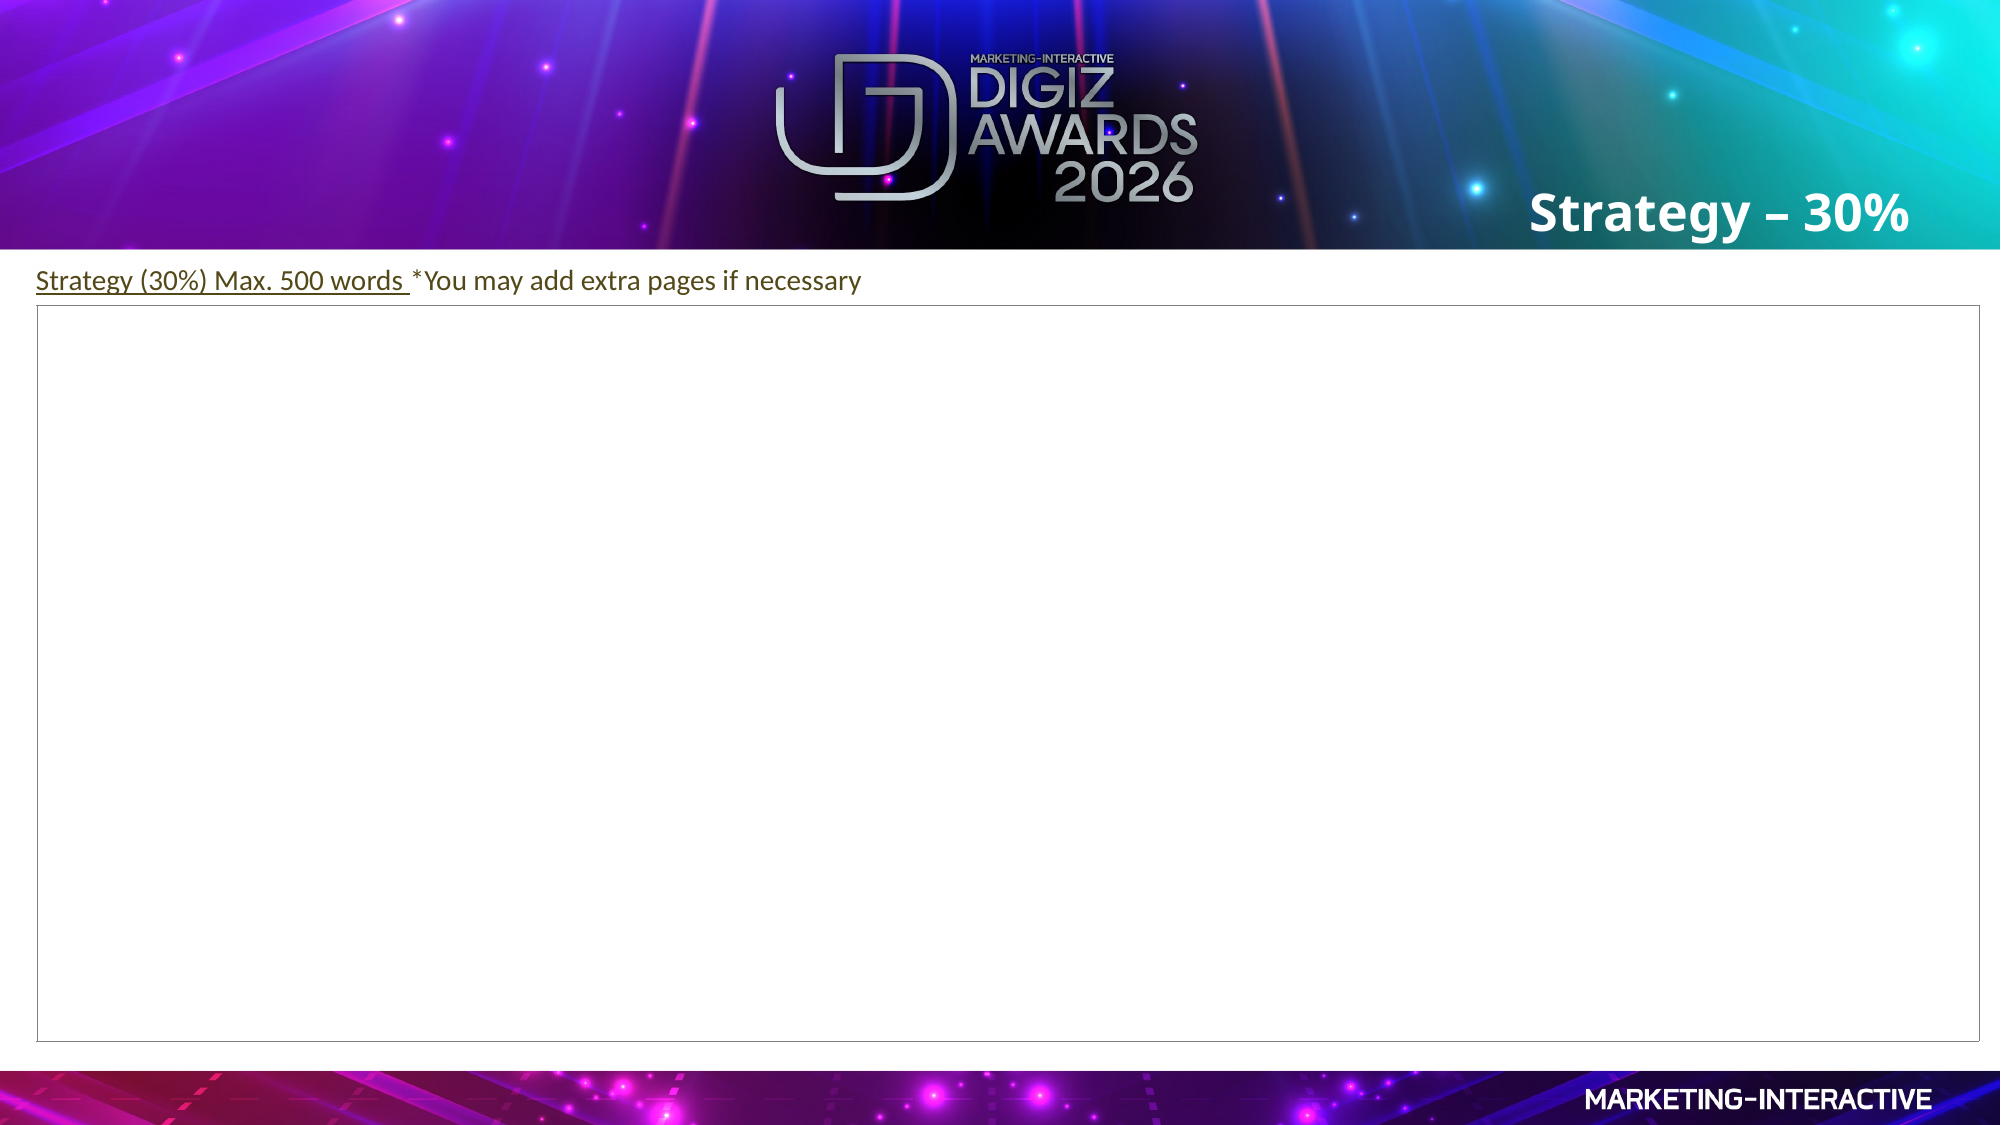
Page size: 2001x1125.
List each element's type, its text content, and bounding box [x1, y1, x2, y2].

picture [0, 0, 2000, 1125]
text_box Strategy – 30% [1515, 167, 2000, 255]
table_header [38, 306, 1979, 1041]
text_box Strategy (30%) Max. 500 words *You may add extra pages if necessary [21, 254, 931, 305]
